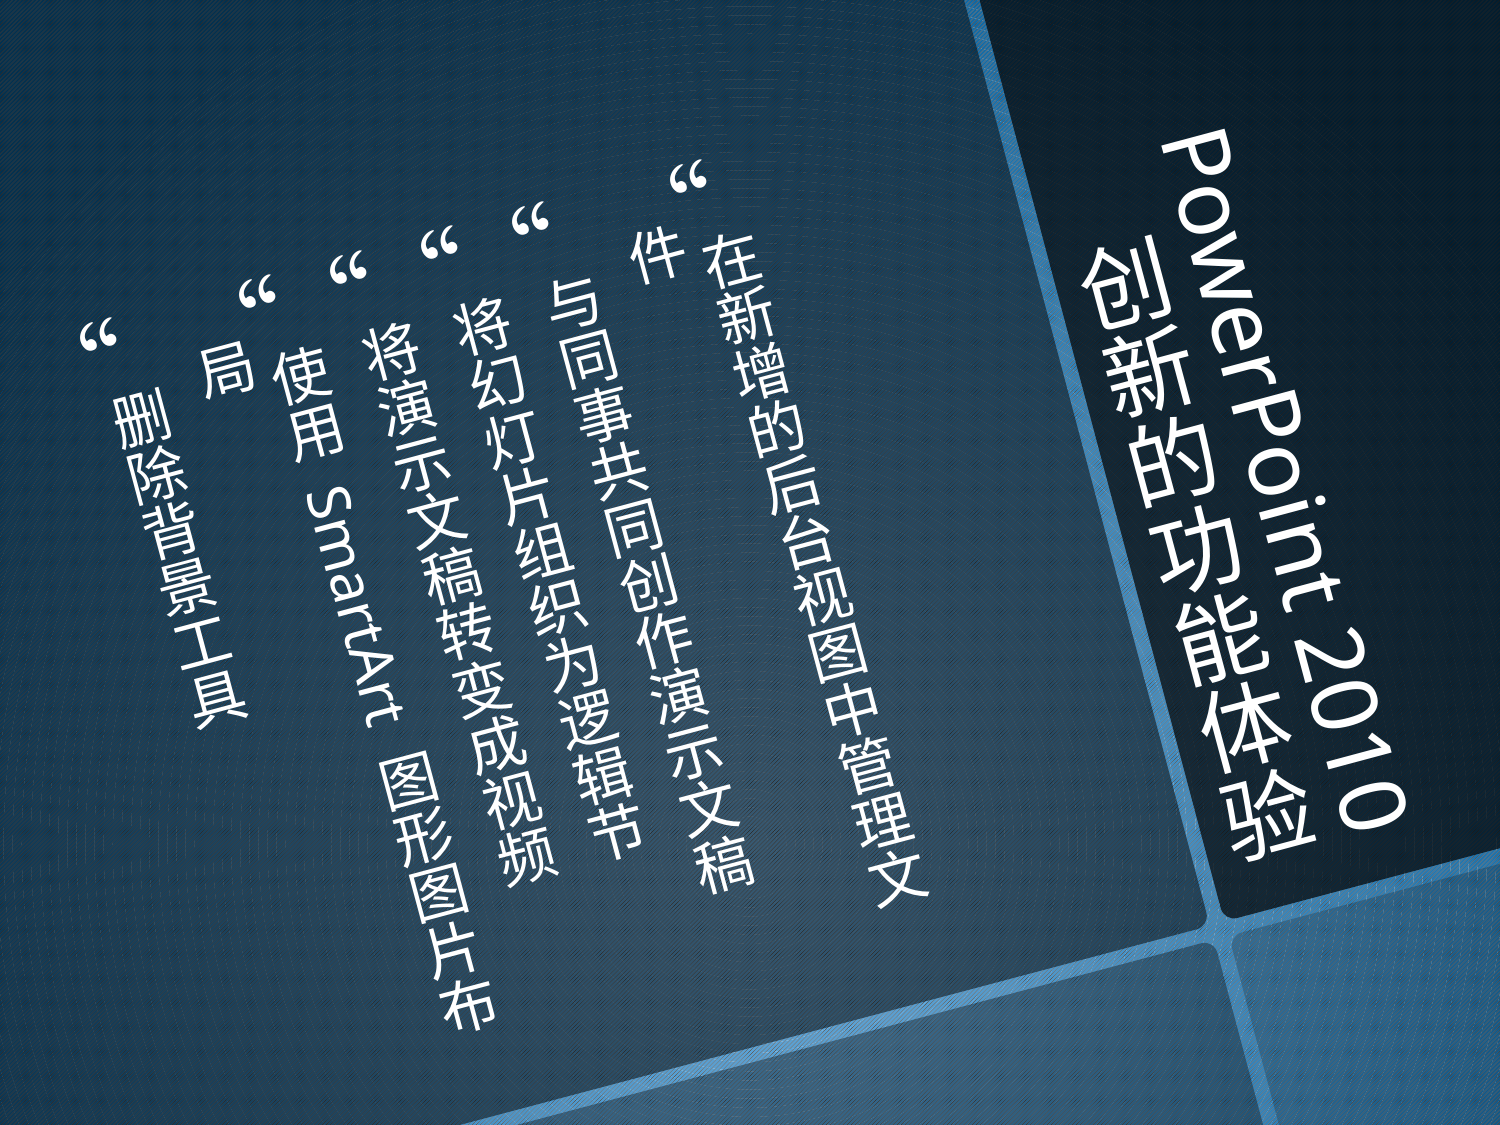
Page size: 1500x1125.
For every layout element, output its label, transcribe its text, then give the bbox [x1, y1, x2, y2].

list 在新增的后台视图中管理文件 与同事共同创作演示文稿 将幻灯片组织为逻辑节 将演示文稿转变成视频 使用 SmartArt 图形图片布局 删除背景工具 [65, 76, 1138, 1112]
title PowerPoint 2010 创新的功能体验 [1016, 66, 1449, 892]
